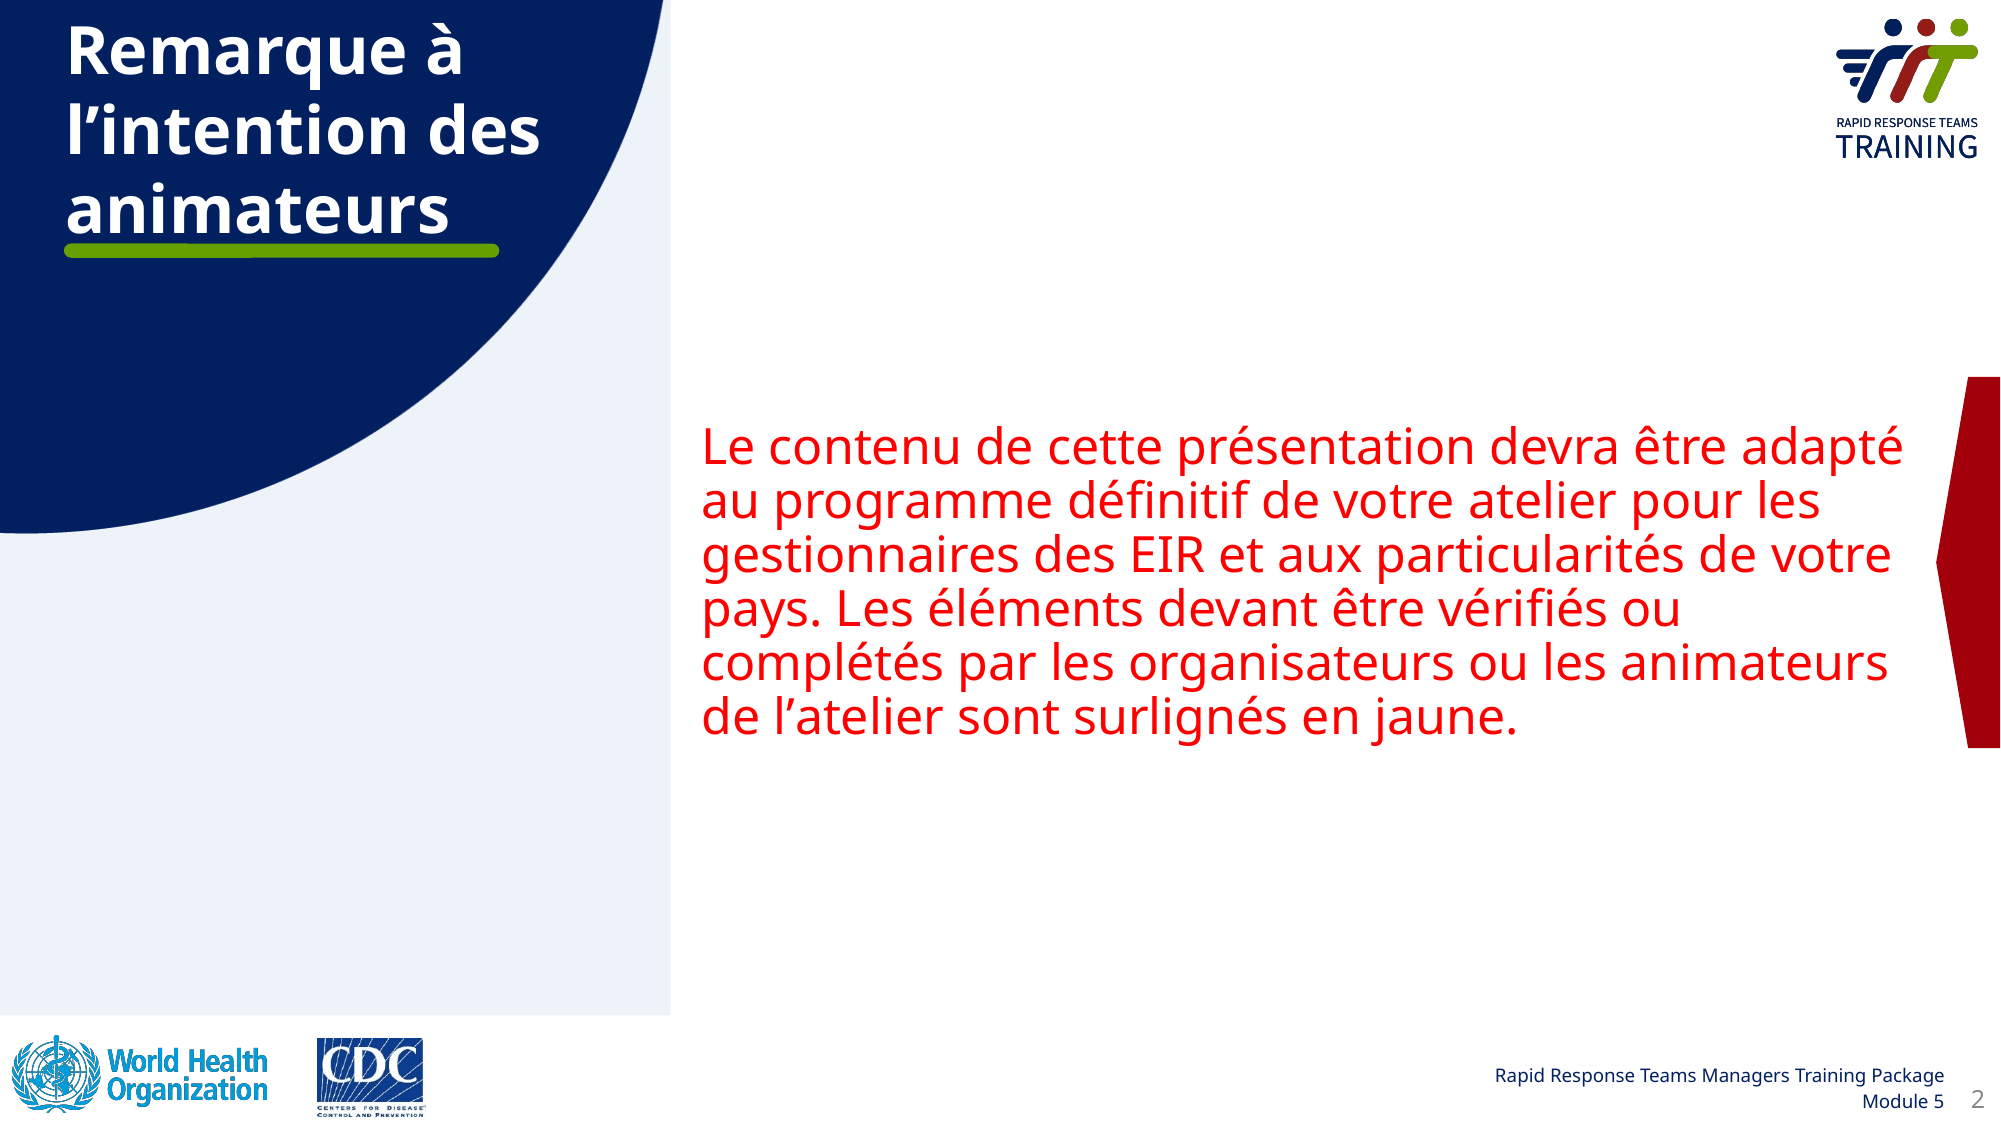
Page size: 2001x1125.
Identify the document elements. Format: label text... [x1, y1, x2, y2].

list Le contenu de cette présentation devra être adapté au programme définitif de votre atelier pour les gestionnaires des EIR et aux particularités de votre pays. Les éléments devant être vérifiés ou complétés par les organisateurs ou les animateurs de lʼatelier sont surlignés en jaune. [693, 413, 1930, 767]
picture [12, 1035, 54, 1068]
picture [1835, 19, 1978, 167]
picture [50, 1108, 62, 1113]
picture [22, 1062, 26, 1077]
picture [30, 1083, 37, 1091]
text_box Remarque à l’intention des animateurs [57, 0, 606, 255]
picture [317, 1038, 426, 1117]
picture [71, 1053, 90, 1091]
picture [46, 1056, 54, 1062]
picture [34, 1054, 43, 1078]
picture [0, 0, 670, 538]
picture [36, 1088, 78, 1105]
picture [40, 1062, 47, 1070]
picture [12, 1083, 48, 1113]
picture [59, 1035, 267, 1113]
text_box 2 [1557, 1076, 1993, 1121]
picture [24, 1054, 36, 1087]
